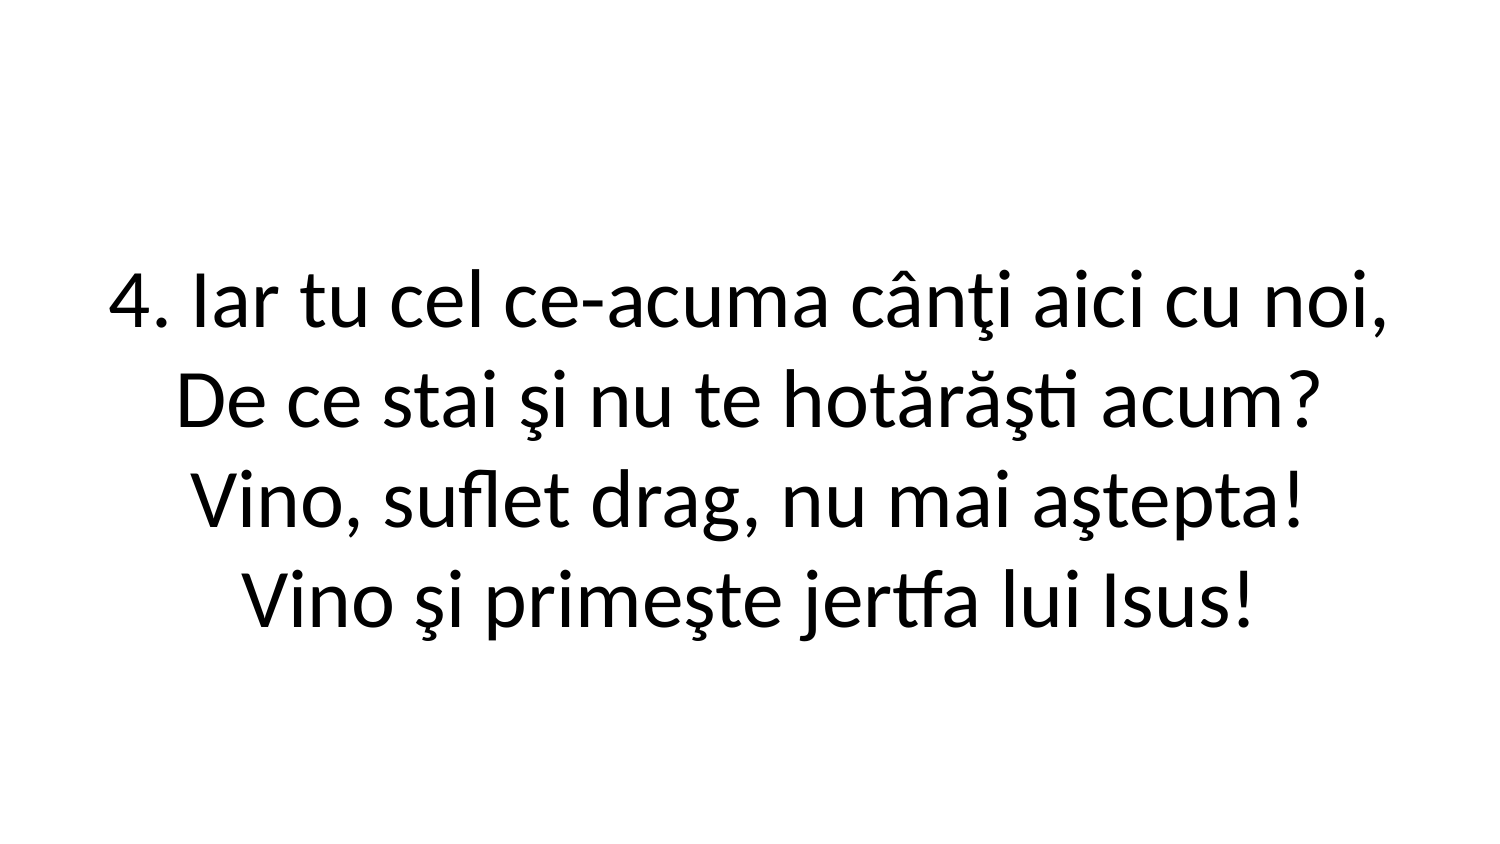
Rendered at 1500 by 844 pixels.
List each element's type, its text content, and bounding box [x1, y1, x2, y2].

text_box 4. Iar tu cel ce-acuma cânţi aici cu noi, De ce stai şi nu te hotărăşti acum? Vino, suflet drag, nu mai aştepta! Vino şi primeşte jertfa lui Isus! [93, 192, 1407, 652]
